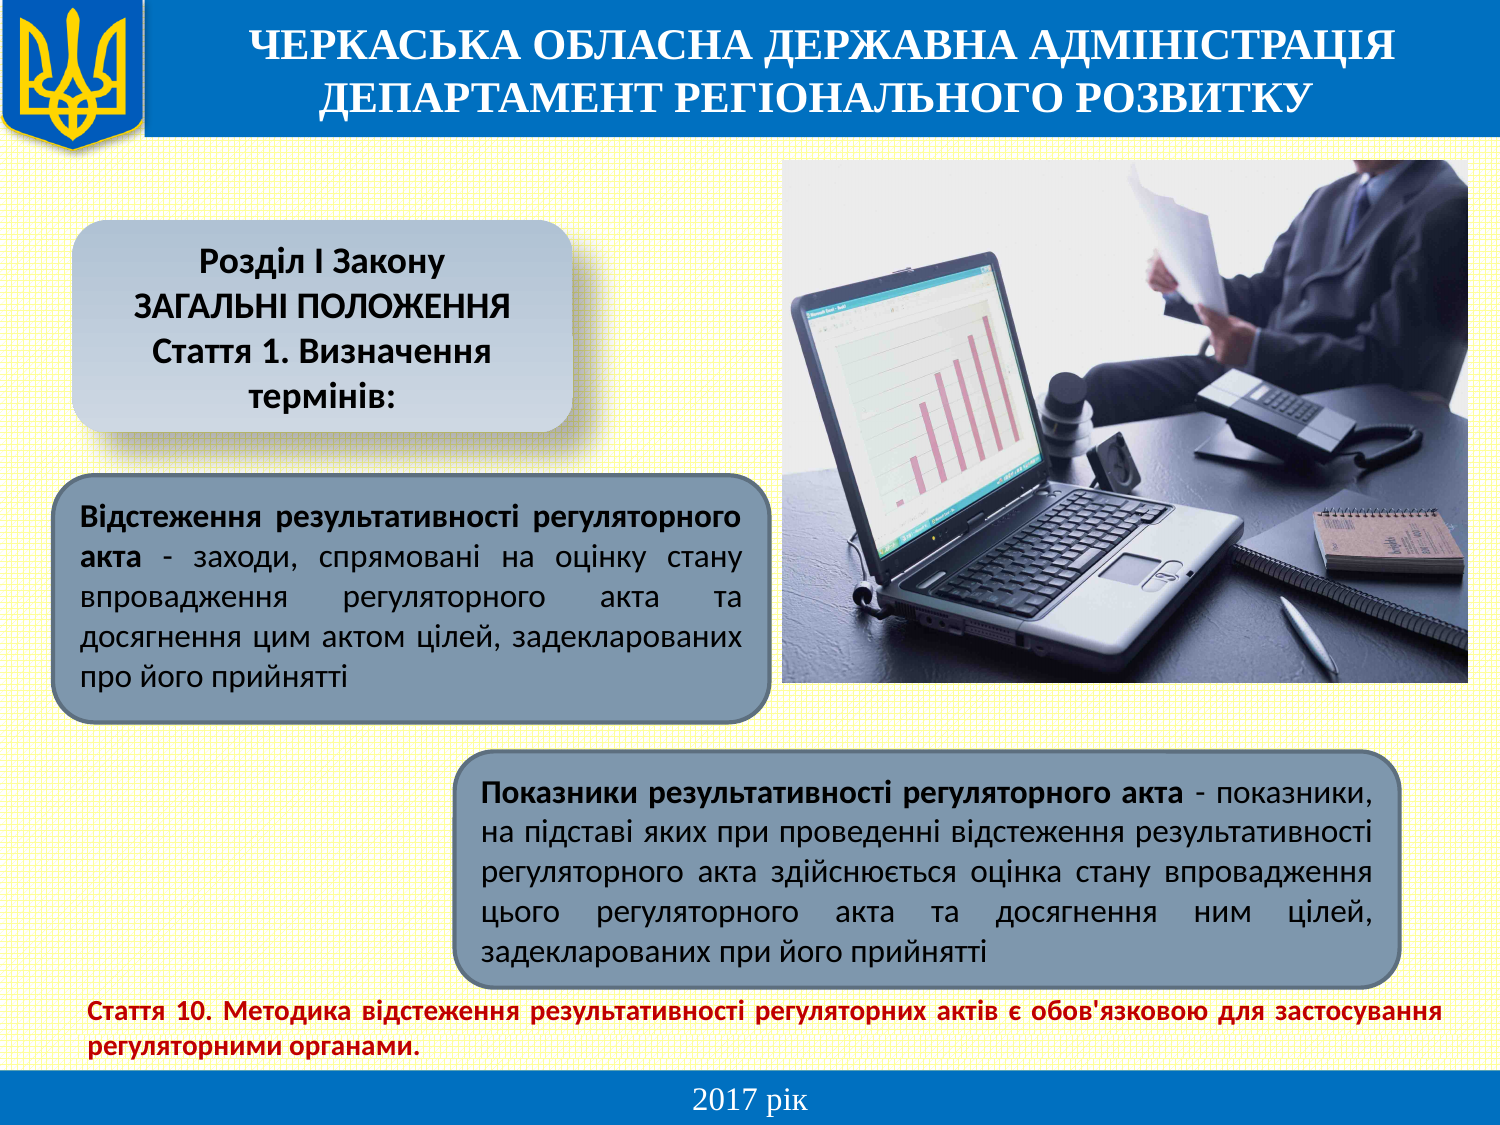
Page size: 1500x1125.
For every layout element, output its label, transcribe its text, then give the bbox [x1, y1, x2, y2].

text_box Розділ І Закону ЗАГАЛЬНІ ПОЛОЖЕННЯ Стаття 1. Визначення термінів: [70, 217, 575, 435]
text_box Стаття 10. Методика відстеження результативності регуляторних актів є обов'язковою для застосування регуляторними органами. [72, 1034, 1459, 1059]
picture [0, 0, 145, 151]
title ЧЕРКАСЬКА ОБЛАСНА ДЕРЖАВНА АДМІНІСТРАЦІЯ ДЕПАРТАМЕНТ РЕГІОНАЛЬНОГО РОЗВИТКУ [151, 0, 1500, 138]
text_box Показники результативності регуляторного акта - показники, на підставі яких при проведенні відстеження результативності регуляторного акта здійснюється оцінка стану впровадження цього регуляторного акта та досягнення ним цілей, задекларованих при його прийнятті [452, 749, 1402, 990]
text_box Відстеження результативності регуляторного акта - заходи, спрямовані на оцінку стану впровадження регуляторного акта та досягнення цим актом цілей, задекларованих про його прийнятті [50, 473, 772, 725]
text_box [584, 237, 1125, 703]
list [782, 160, 1468, 684]
list 2017 рік [0, 1070, 1500, 1125]
